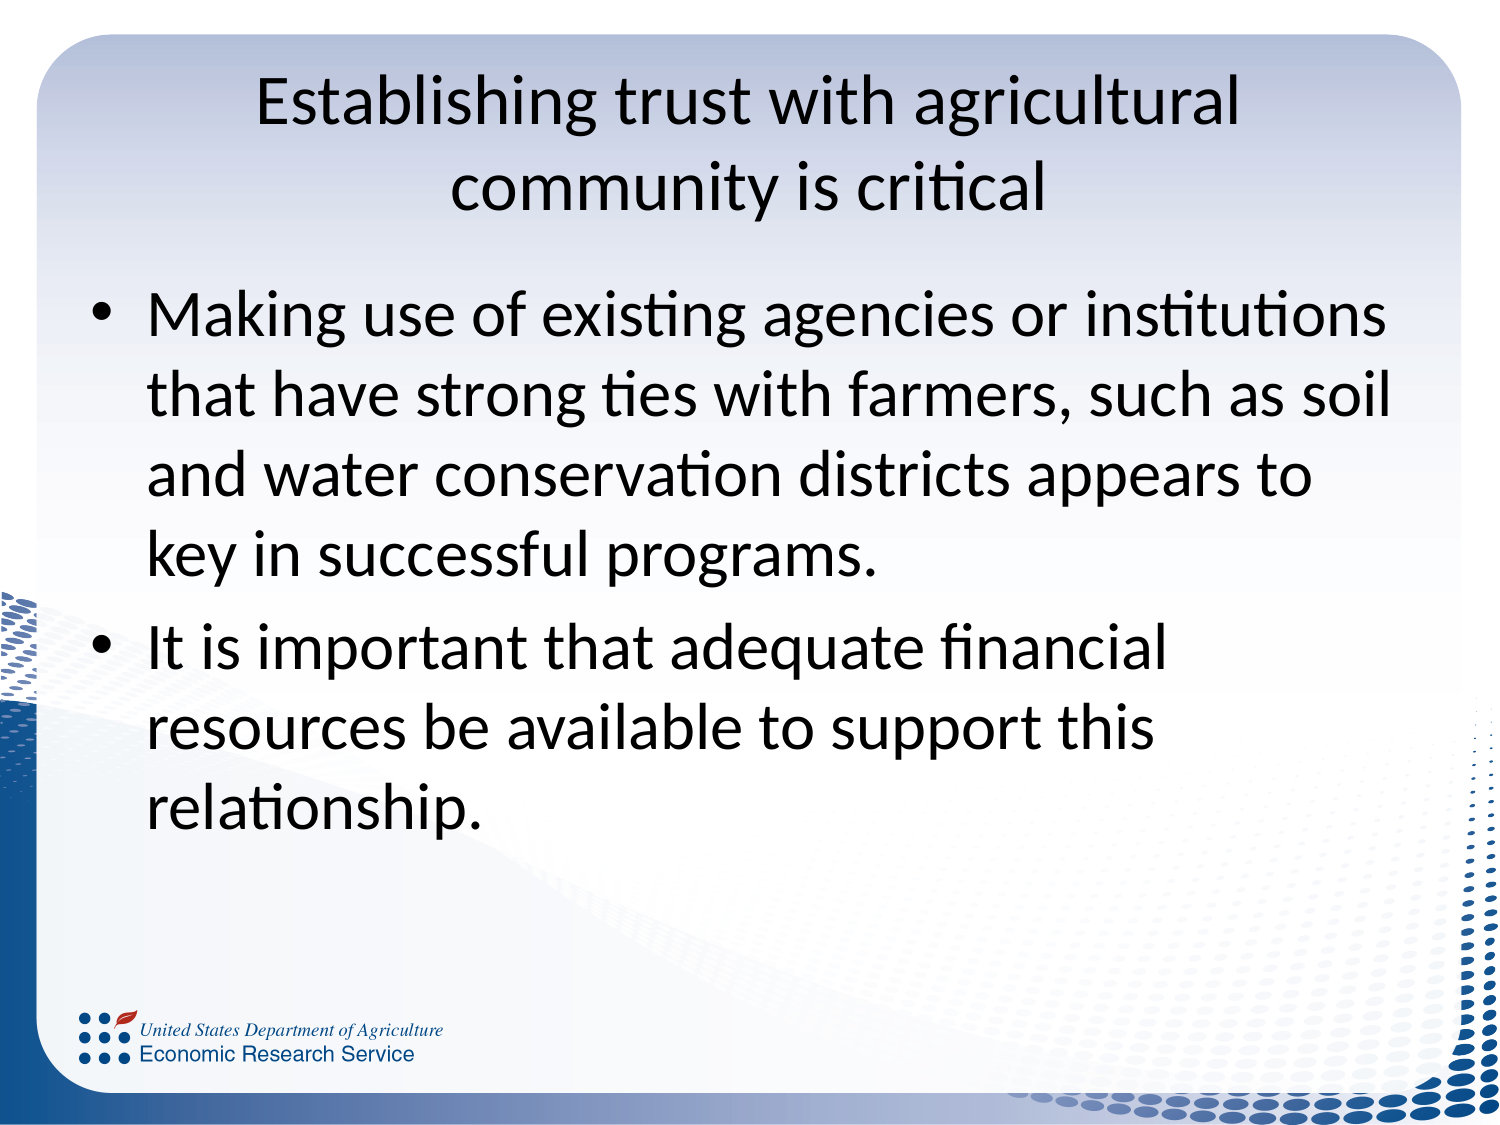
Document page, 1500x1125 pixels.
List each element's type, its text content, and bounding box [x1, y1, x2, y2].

list Making use of existing agencies or institutions that have strong ties with farmers, such as soil and water conservation districts appears to key in successful programs. It is important that adequate financial resources be available to support this relationship. [75, 262, 1425, 1005]
title Establishing trust with agricultural community is critical [75, 45, 1425, 233]
picture [0, 0, 1500, 1125]
